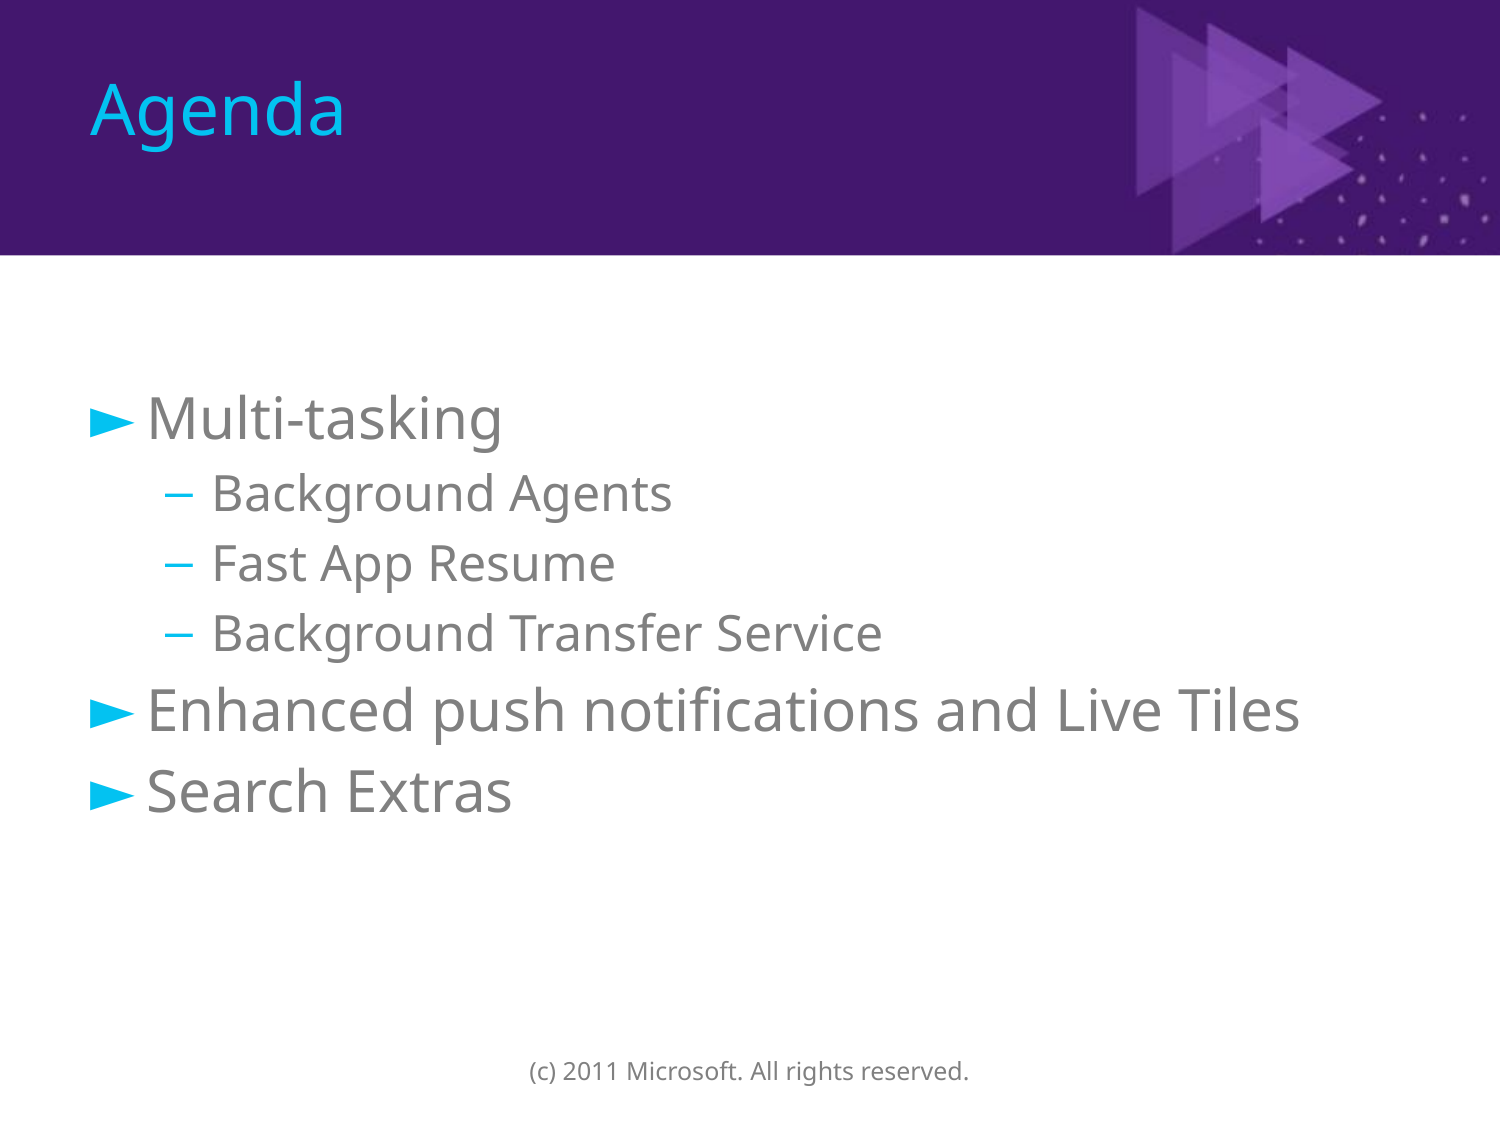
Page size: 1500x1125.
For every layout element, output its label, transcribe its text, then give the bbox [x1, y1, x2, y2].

list Multi-tasking Background Agents Fast App Resume Background Transfer Service Enhanced push notifications and Live Tiles Search Extras [75, 373, 1425, 1005]
footer (c) 2011 Microsoft. All rights reserved. [512, 1042, 988, 1103]
picture [0, 0, 1500, 255]
title Agenda [75, 56, 1425, 244]
